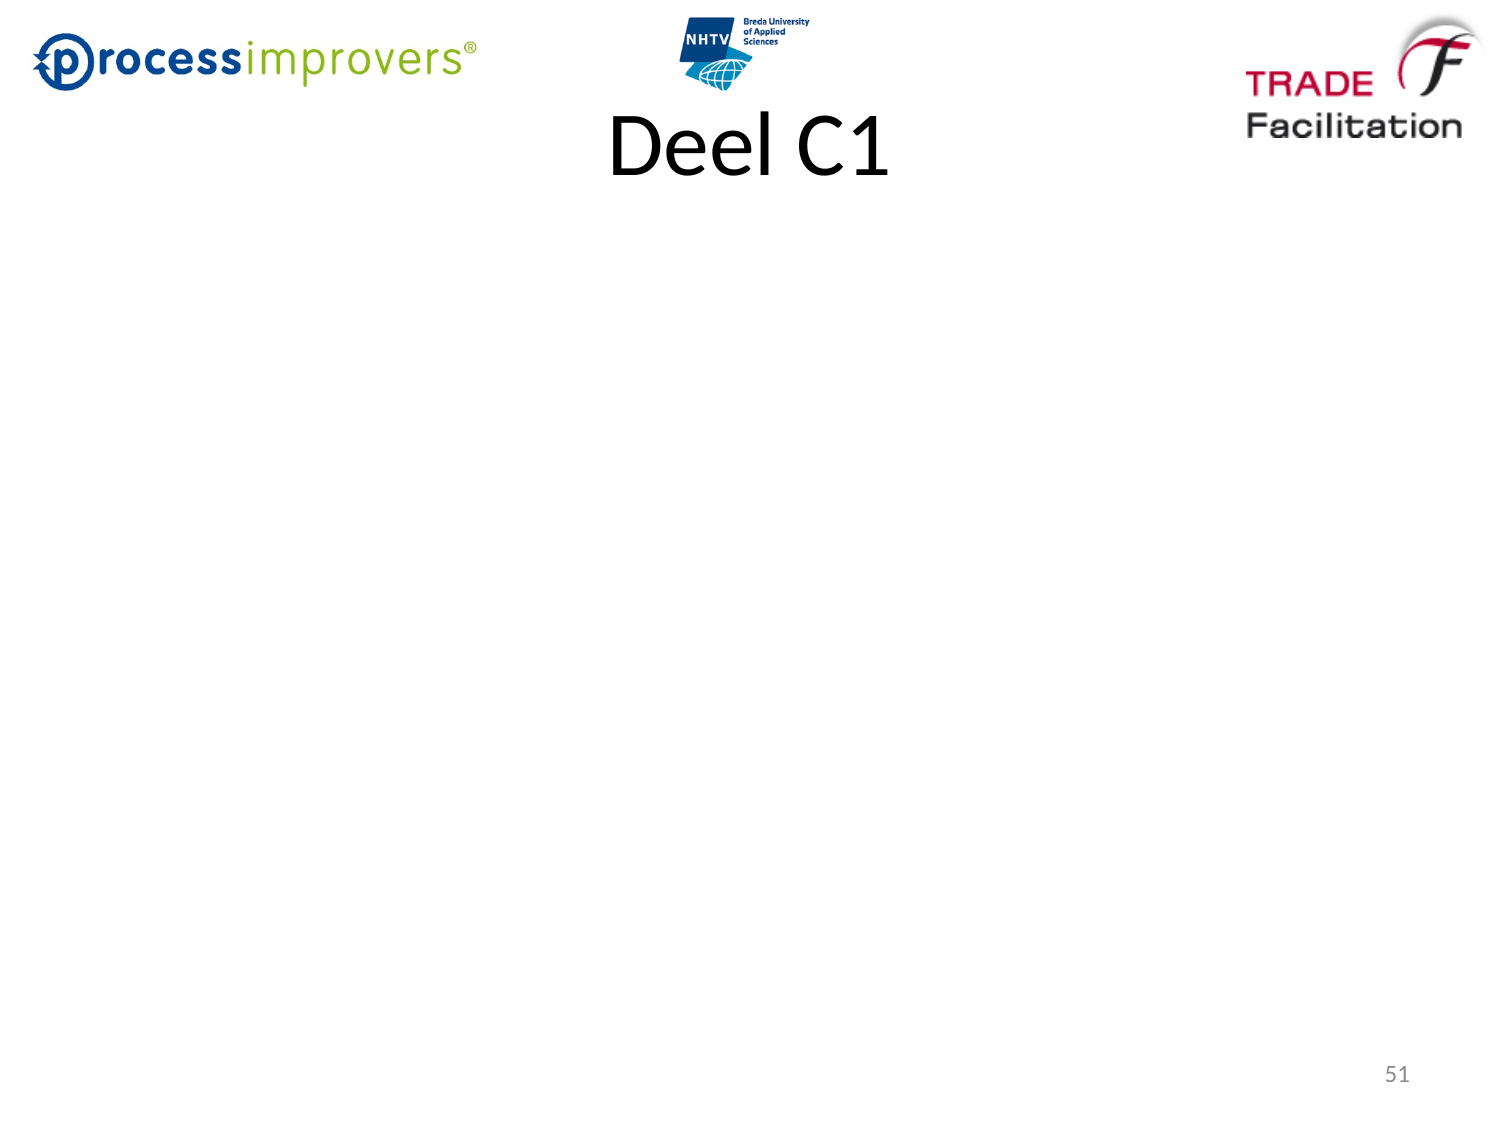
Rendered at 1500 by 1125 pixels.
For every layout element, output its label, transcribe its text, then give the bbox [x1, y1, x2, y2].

picture [667, 4, 816, 103]
slide_number 51 [1074, 1042, 1425, 1103]
picture [1246, 10, 1487, 138]
picture [29, 30, 479, 93]
title Deel C1 [75, 45, 1425, 233]
